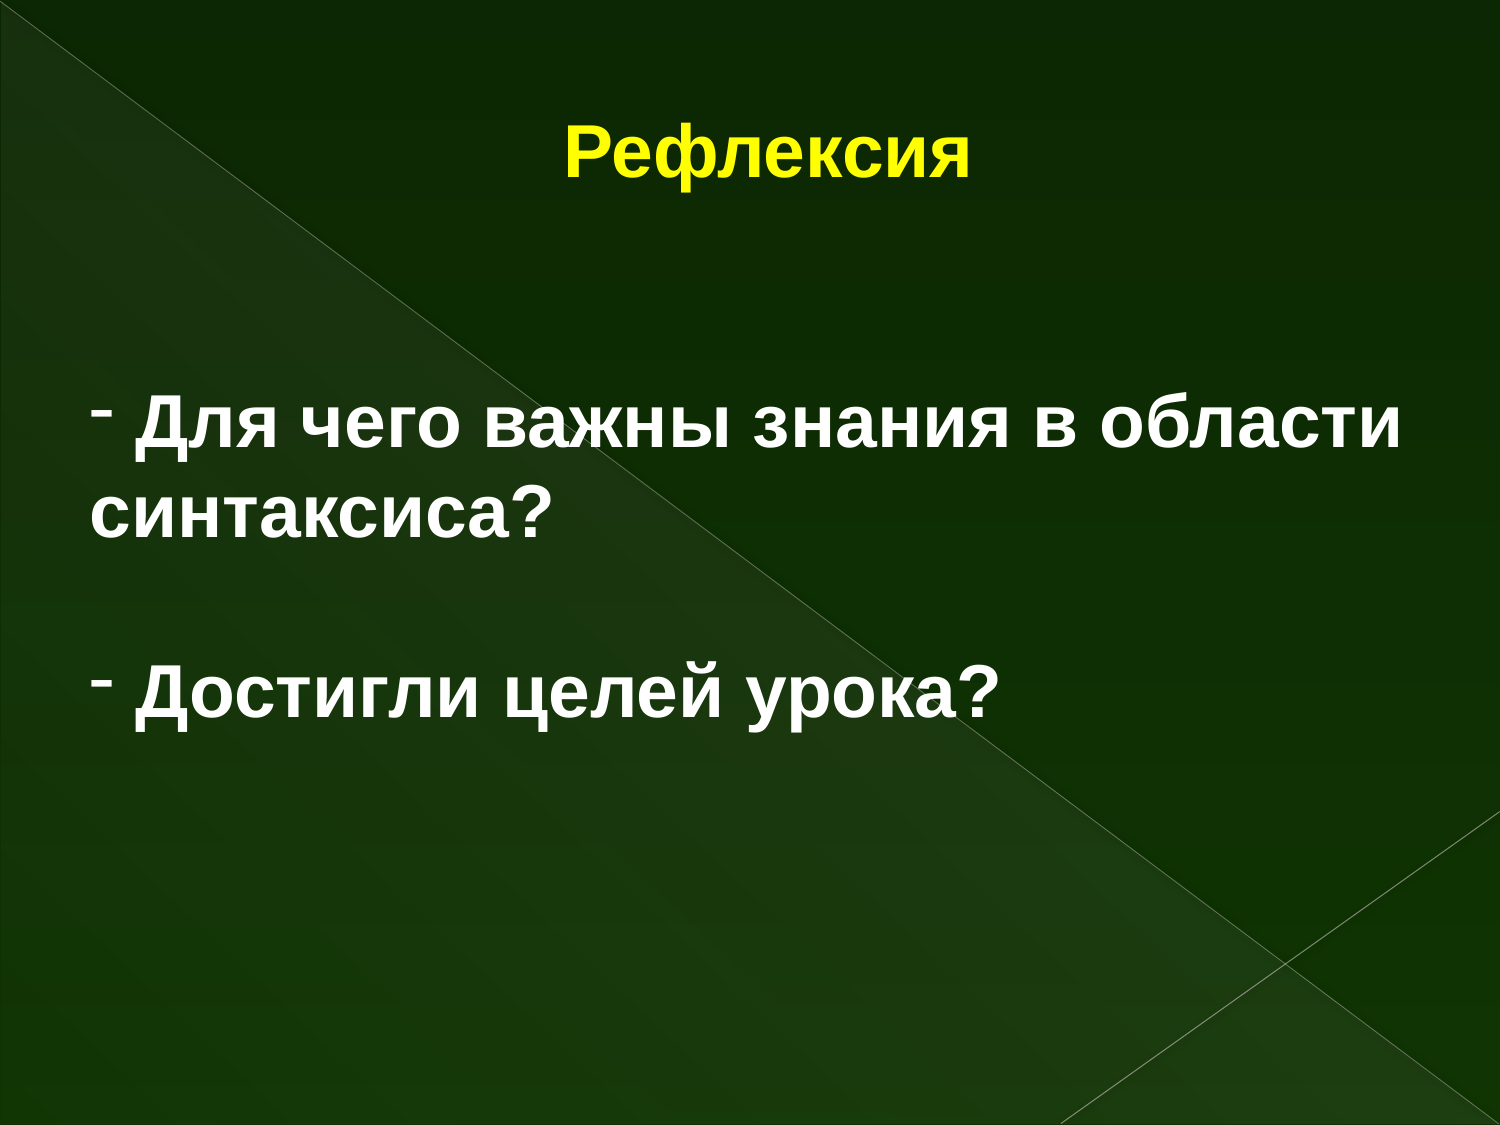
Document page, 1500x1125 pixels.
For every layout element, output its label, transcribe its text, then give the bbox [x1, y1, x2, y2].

text_box Рефлексия Для чего важны знания в области синтаксиса? Достигли целей урока? [75, 95, 1463, 920]
